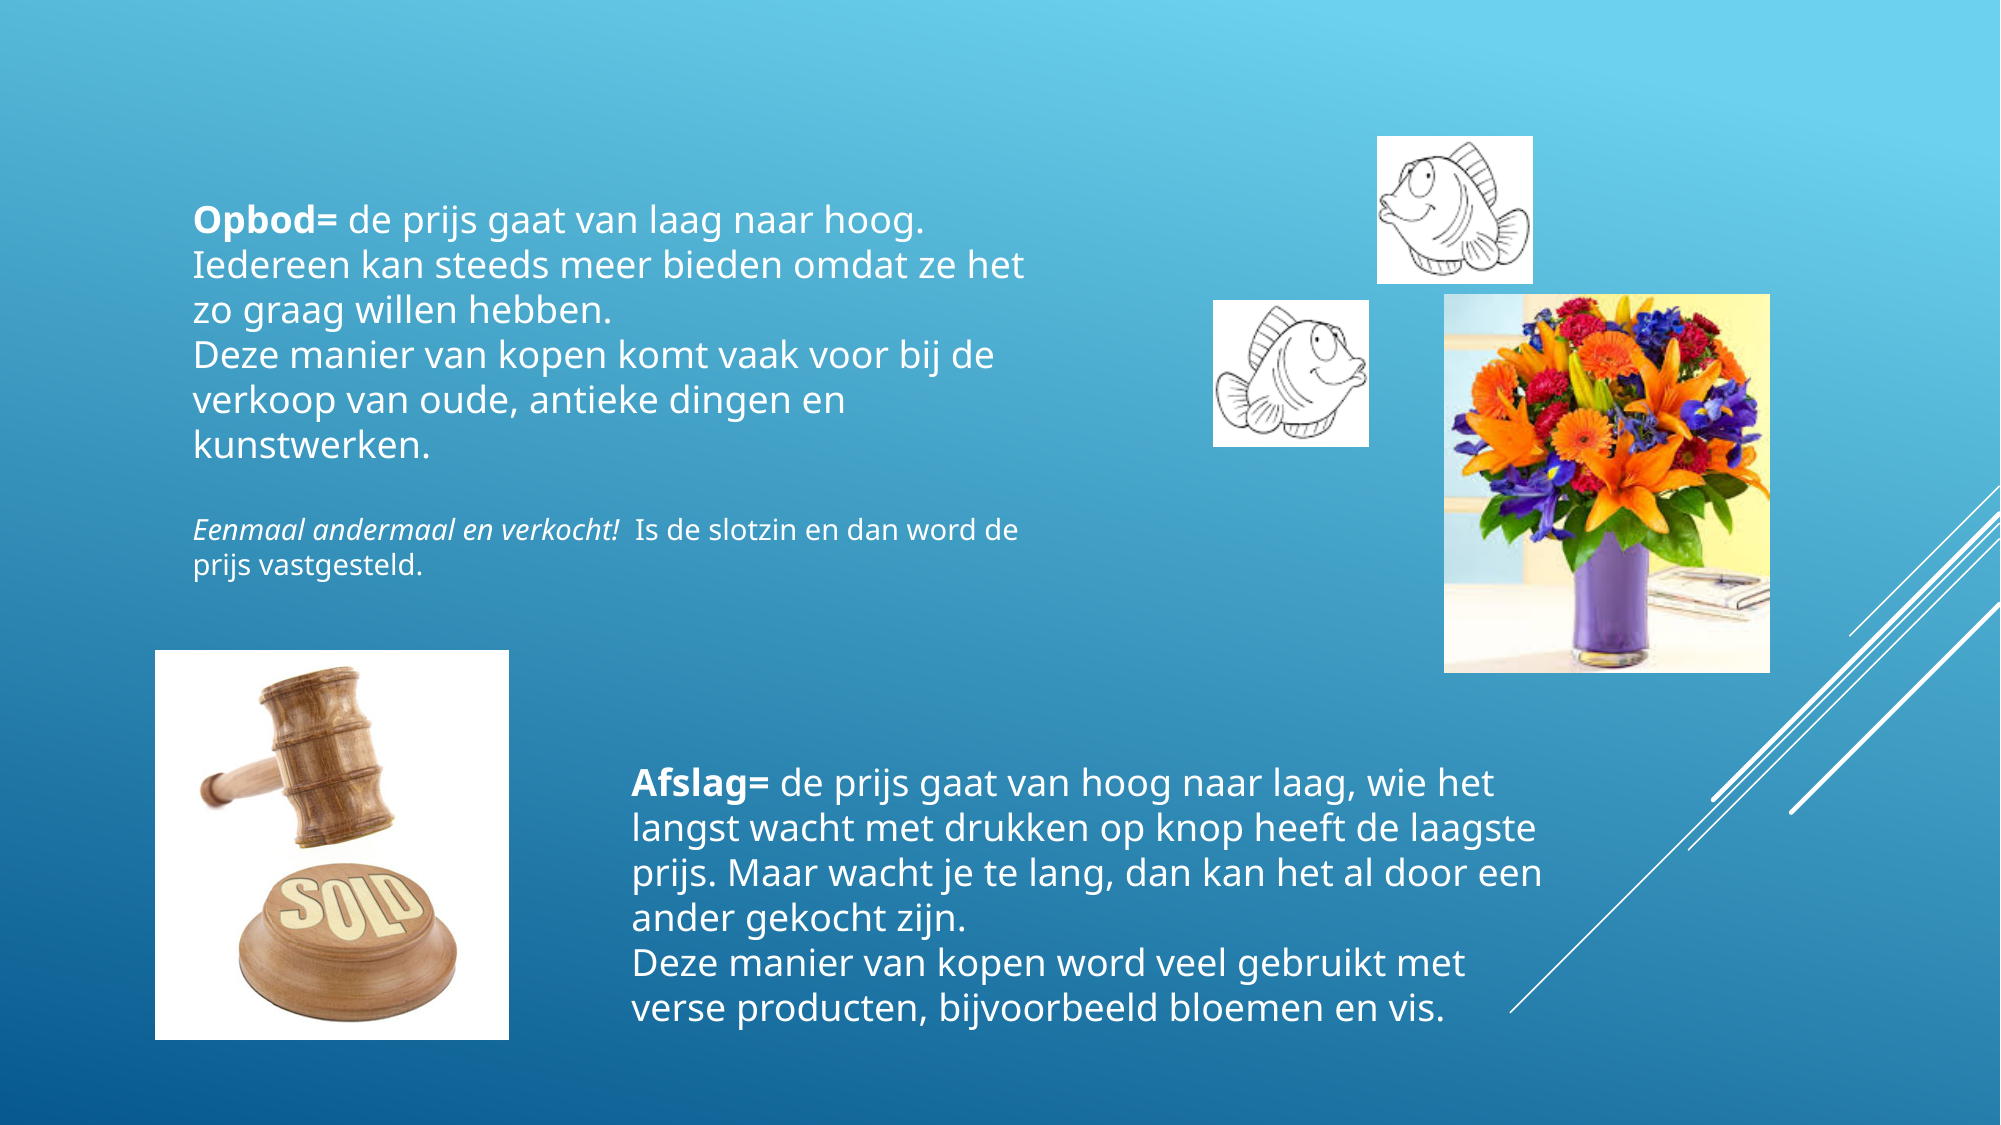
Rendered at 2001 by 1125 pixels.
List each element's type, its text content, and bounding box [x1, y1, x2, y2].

picture [1377, 136, 1533, 285]
text_box Afslag= de prijs gaat van hoog naar laag, wie het langst wacht met drukken op knop heeft de laagste prijs. Maar wacht je te lang, dan kan het al door een ander gekocht zijn. Deze manier van kopen word veel gebruikt met verse producten, bijvoorbeeld bloemen en vis. [616, 751, 1580, 1037]
picture [1444, 293, 1771, 673]
text_box Opbod= de prijs gaat van laag naar hoog. Iedereen kan steeds meer bieden omdat ze het zo graag willen hebben. Deze manier van kopen komt vaak voor bij de verkoop van oude, antieke dingen en kunstwerken. Eenmaal andermaal en verkocht! Is de slotzin en dan word de prijs vastgesteld. [177, 188, 1056, 589]
picture [155, 649, 509, 1040]
picture [1213, 299, 1369, 448]
